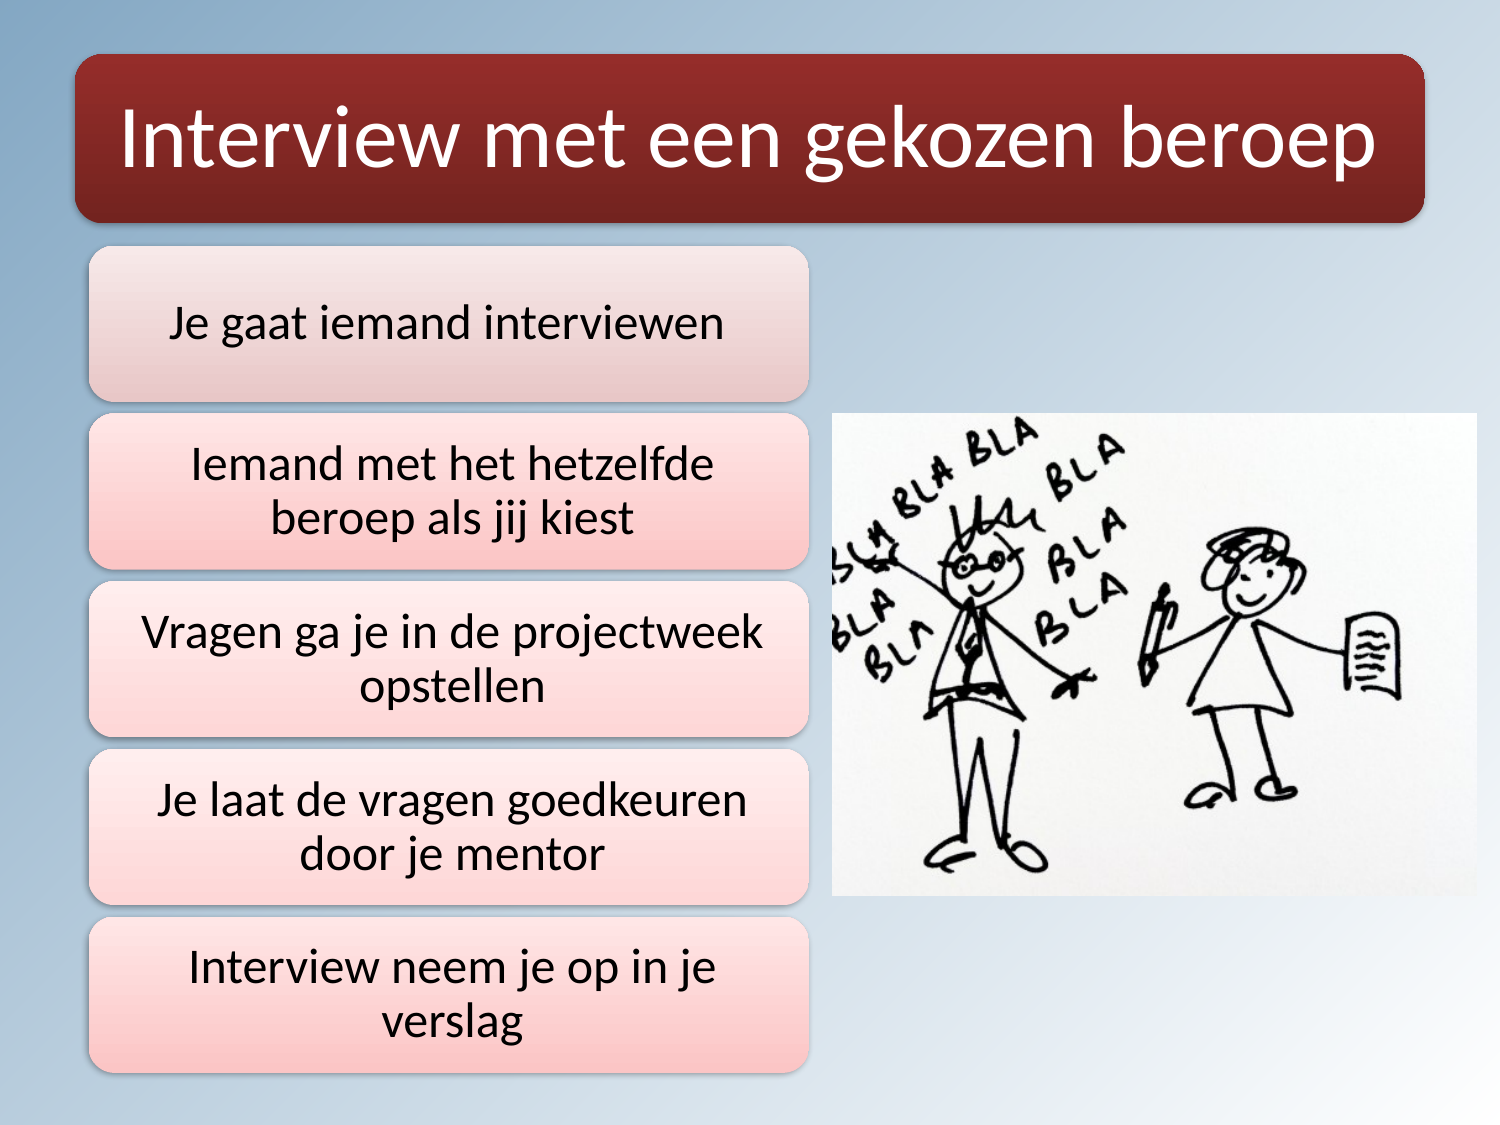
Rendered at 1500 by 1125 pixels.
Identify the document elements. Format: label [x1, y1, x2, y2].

picture [832, 413, 1477, 897]
text_box [74, 44, 1426, 233]
list [88, 231, 810, 1088]
